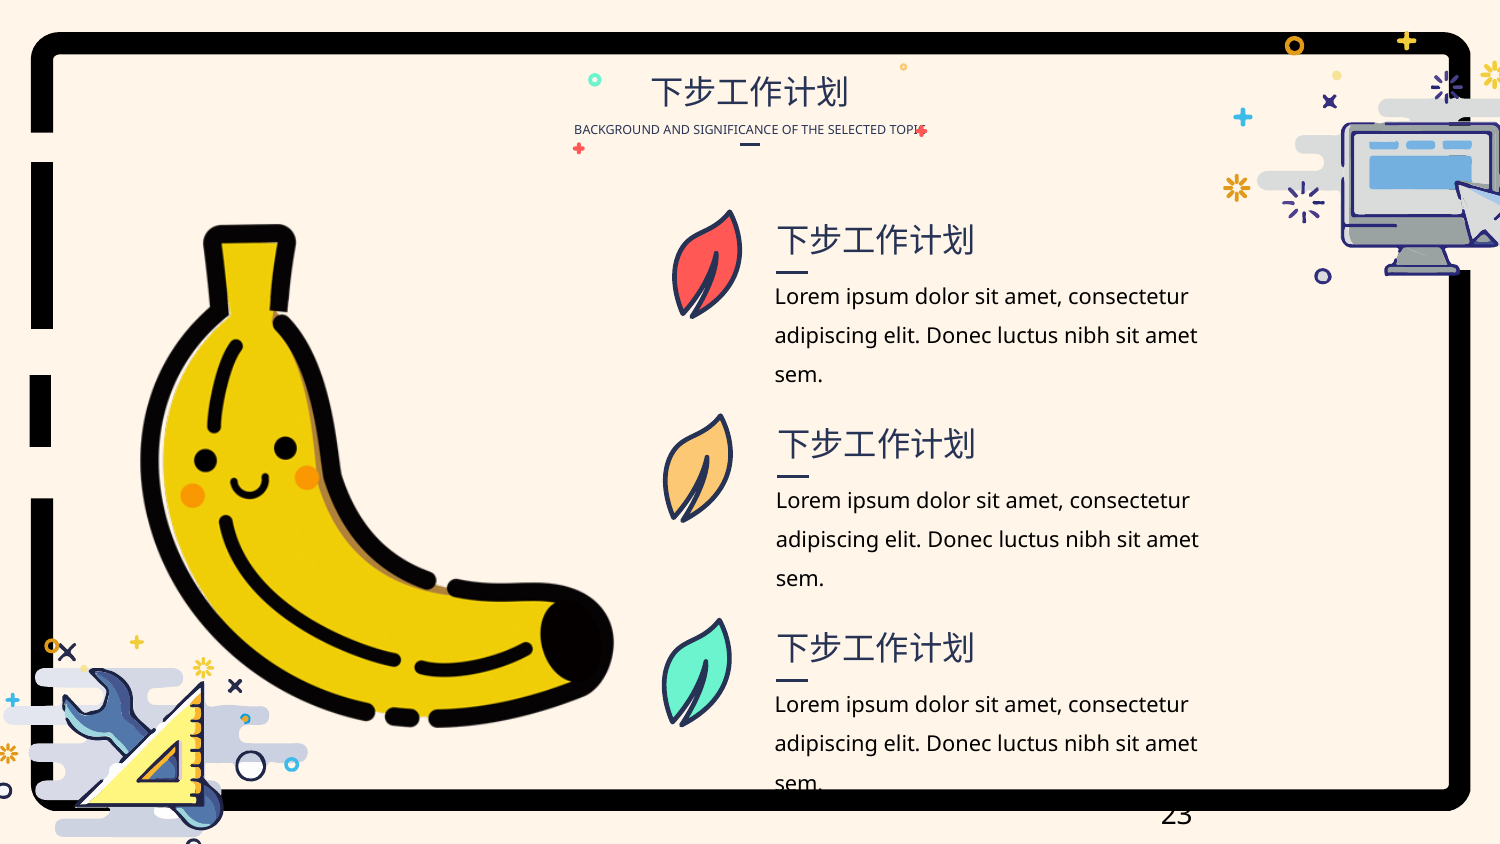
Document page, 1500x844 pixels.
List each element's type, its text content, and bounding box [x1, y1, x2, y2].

text_box BACKGROUND AND SIGNIFICANCE OF THE SELECTED TOPIC [559, 114, 941, 145]
text_box Lorem ipsum dolor sit amet, consectetur adipiscing elit. Donec luctus nibh sit amet sem. [759, 261, 1220, 395]
text_box [708, 620, 730, 707]
text_box [915, 124, 928, 137]
text_box 下步工作计划 [761, 620, 991, 670]
text_box Lorem ipsum dolor sit amet, consectetur adipiscing elit. Donec luctus nibh sit amet sem. [760, 465, 1221, 599]
text_box 下步工作计划 [761, 211, 991, 261]
picture [0, 176, 708, 760]
text_box [588, 73, 602, 87]
text_box [708, 211, 740, 307]
text_box [708, 415, 731, 504]
text_box 下步工作计划 [635, 63, 865, 114]
slide_number 23 [1146, 789, 1484, 835]
text_box [572, 142, 585, 155]
text_box Lorem ipsum dolor sit amet, consectetur adipiscing elit. Donec luctus nibh sit amet sem. [759, 670, 1220, 803]
text_box 下步工作计划 [762, 415, 992, 465]
text_box [899, 63, 908, 71]
